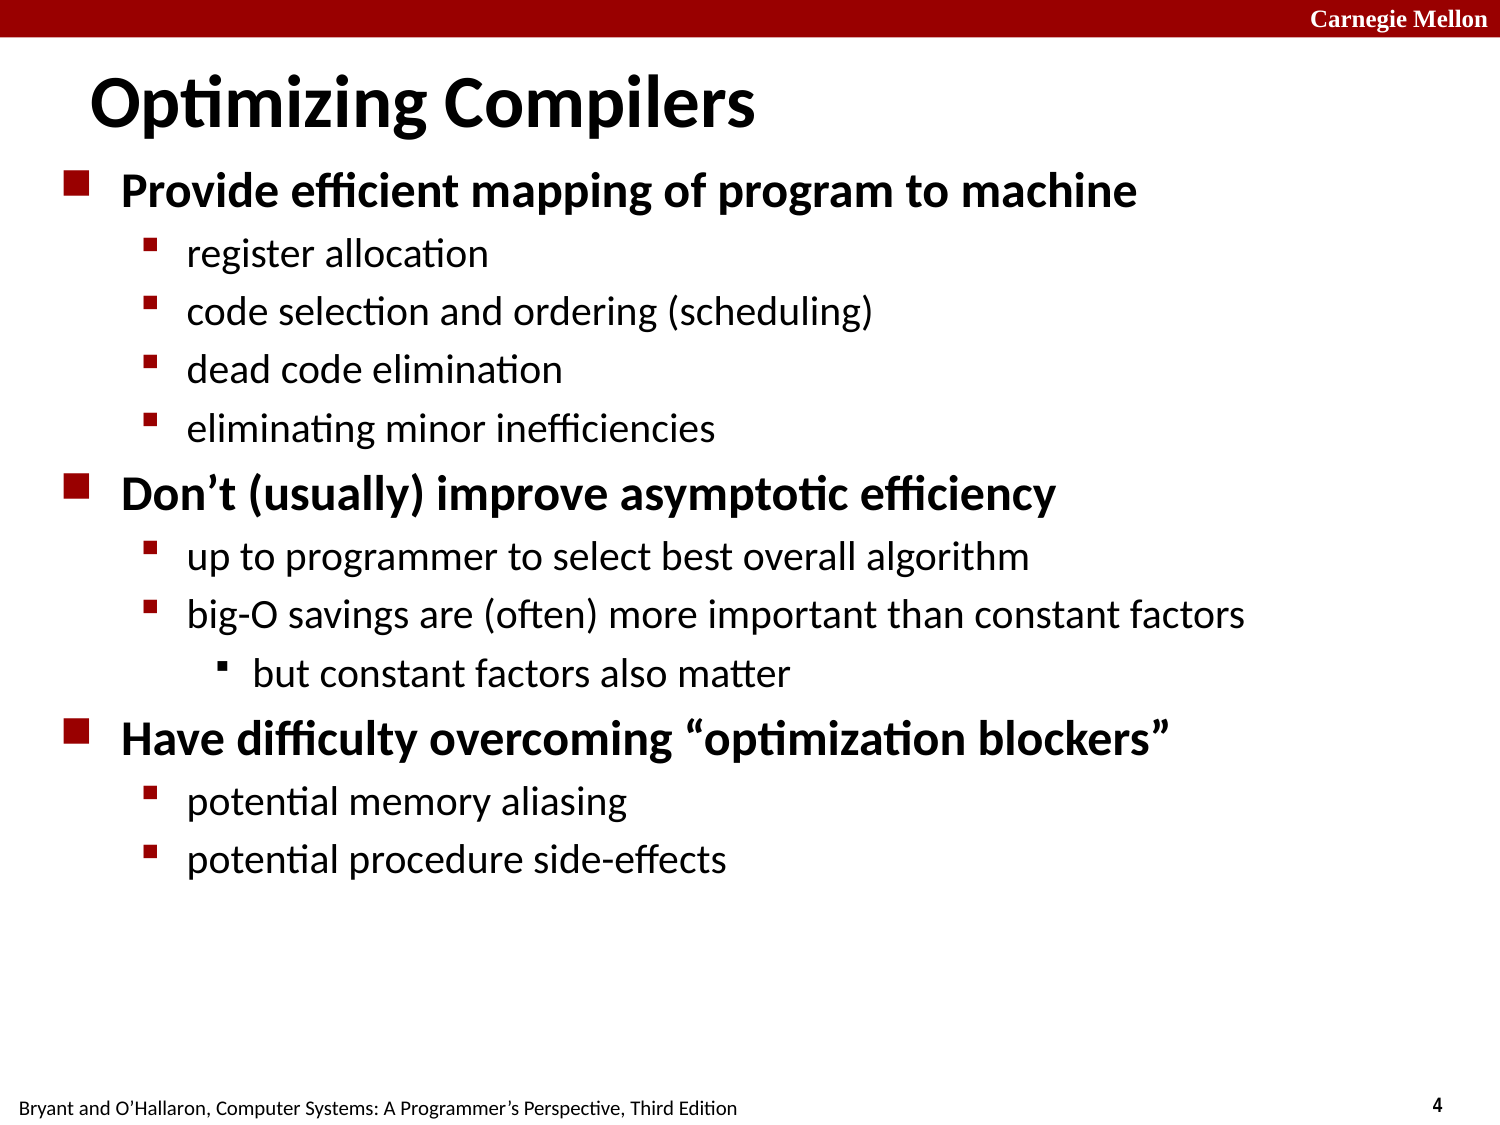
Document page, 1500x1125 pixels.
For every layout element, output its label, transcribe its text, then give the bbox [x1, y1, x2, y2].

title Optimizing Compilers [74, 49, 1152, 145]
list Provide efficient mapping of program to machine register allocation code selection and ordering (scheduling) dead code elimination eliminating minor inefficiencies Don’t (usually) improve asymptotic efficiency up to programmer to select best overall algorithm big-O savings are (often) more important than constant factors but constant factors also matter Have difficulty overcoming “optimization blockers” potential memory aliasing potential procedure side-effects [49, 149, 1476, 1088]
